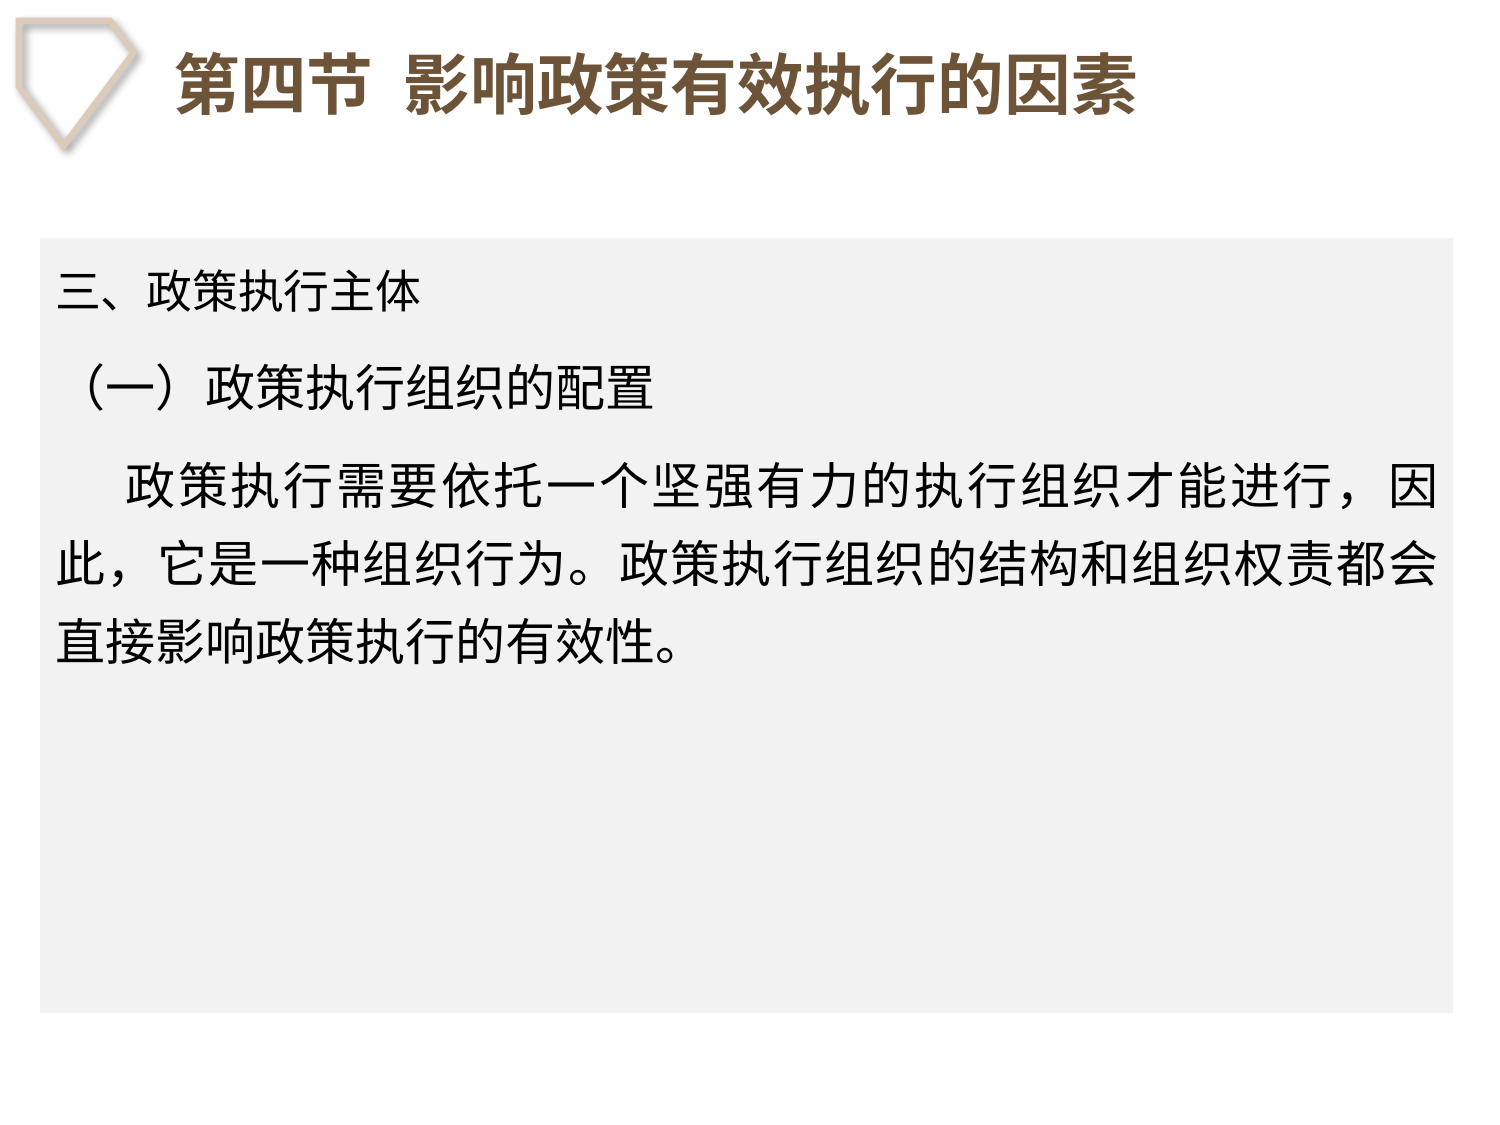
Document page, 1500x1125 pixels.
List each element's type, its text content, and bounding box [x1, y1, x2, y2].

list 三、政策执行主体 （一）政策执行组织的配置 政策执行需要依托一个坚强有力的执行组织才能进行，因此，它是一种组织行为。政策执行组织的结构和组织权责都会直接影响政策执行的有效性。 [40, 238, 1454, 1014]
title 第四节 影响政策有效执行的因素 [158, 18, 1456, 159]
